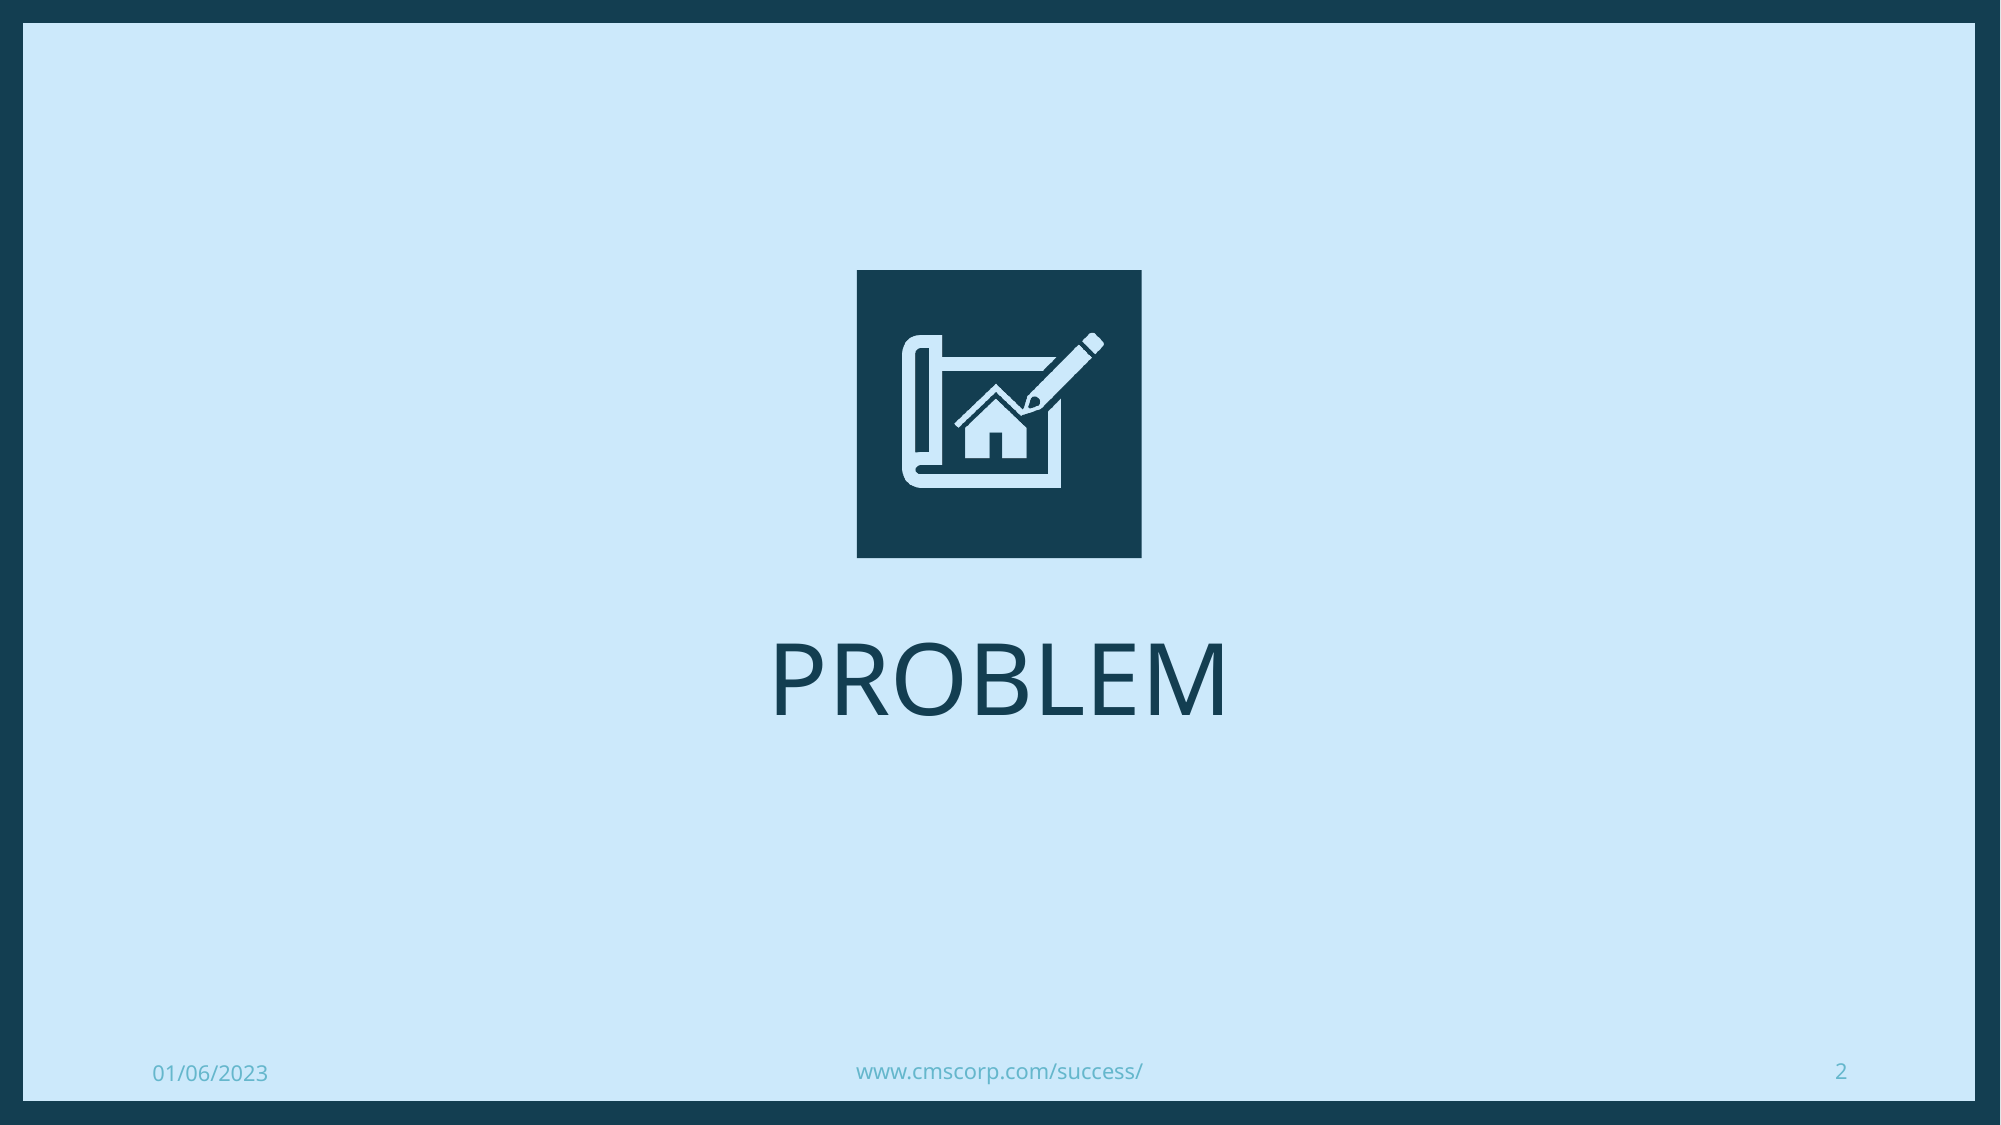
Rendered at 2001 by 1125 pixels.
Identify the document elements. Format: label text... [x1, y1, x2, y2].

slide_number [137, 1042, 588, 1103]
text_box [856, 269, 1143, 559]
picture [893, 303, 1109, 519]
slide_number 2 [1412, 1042, 1863, 1103]
text_box PROBLEM [411, 608, 1589, 743]
footer www.cmscorp.com/success/ [662, 1042, 1338, 1103]
